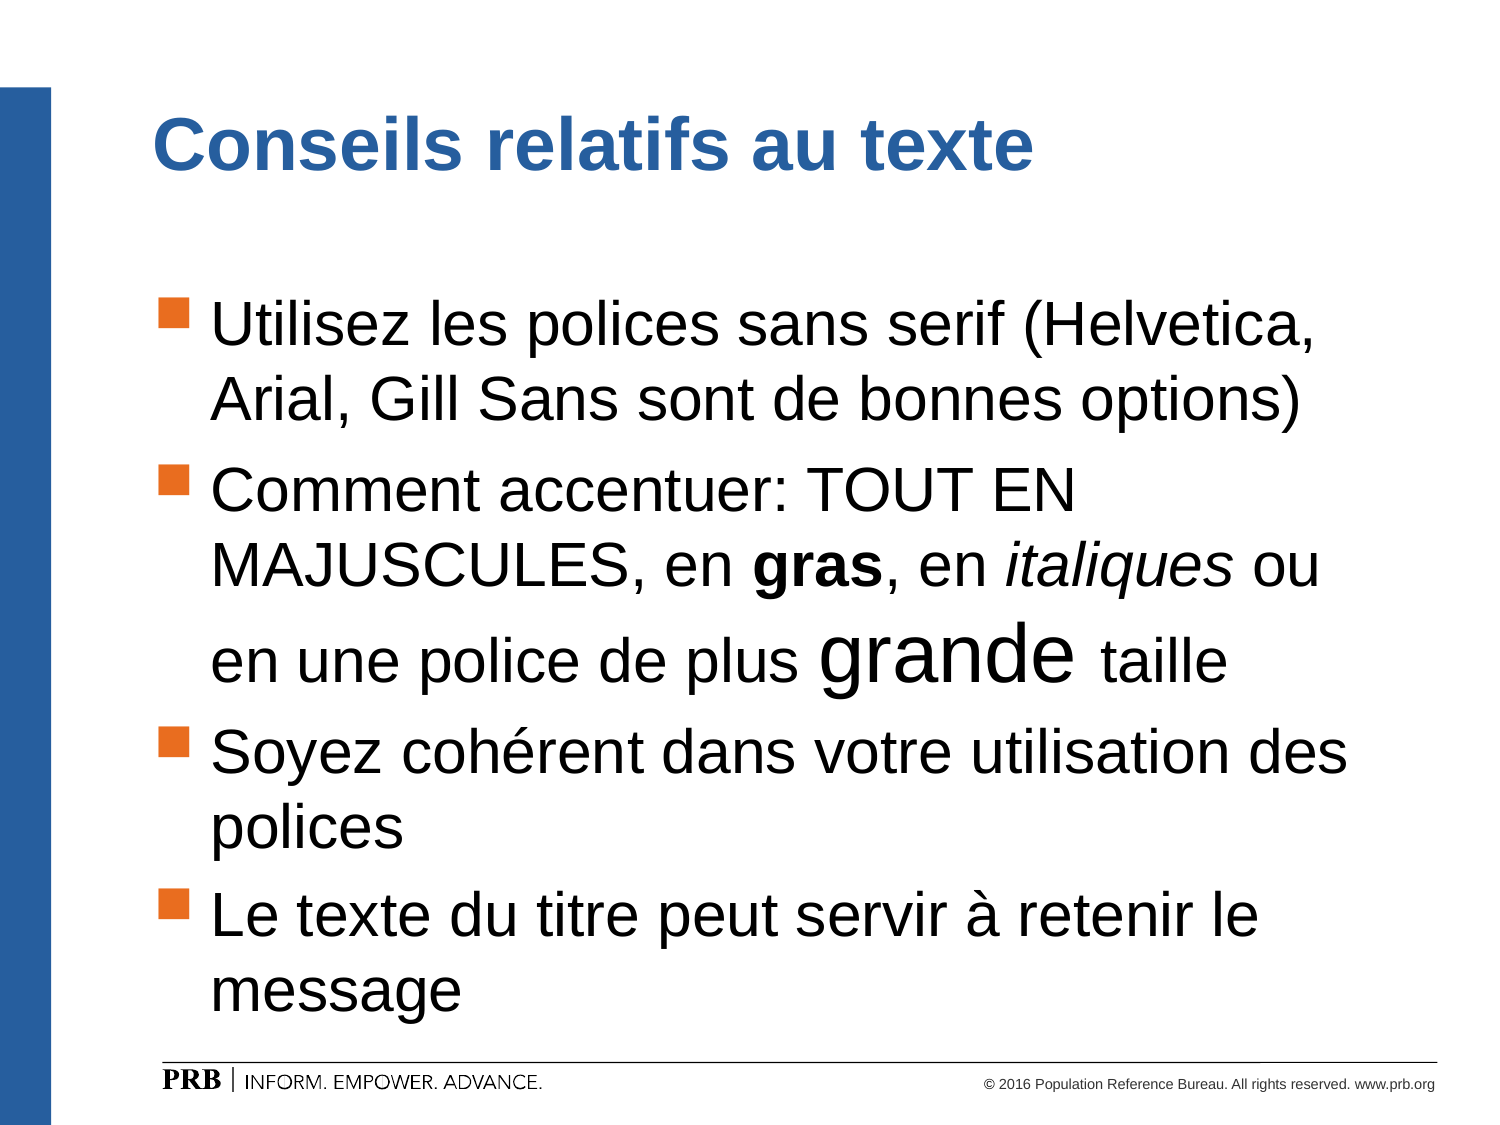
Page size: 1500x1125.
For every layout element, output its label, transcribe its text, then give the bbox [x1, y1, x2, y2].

title Conseils relatifs au texte [137, 87, 1407, 250]
list Utilisez les polices sans serif (Helvetica, Arial, Gill Sans sont de bonnes options) Comment accentuer: TOUT EN MAJUSCULES, en gras, en italiques ou en une police de plus grande taille Soyez cohérent dans votre utilisation des polices Le texte du titre peut servir à retenir le message [139, 275, 1407, 1038]
